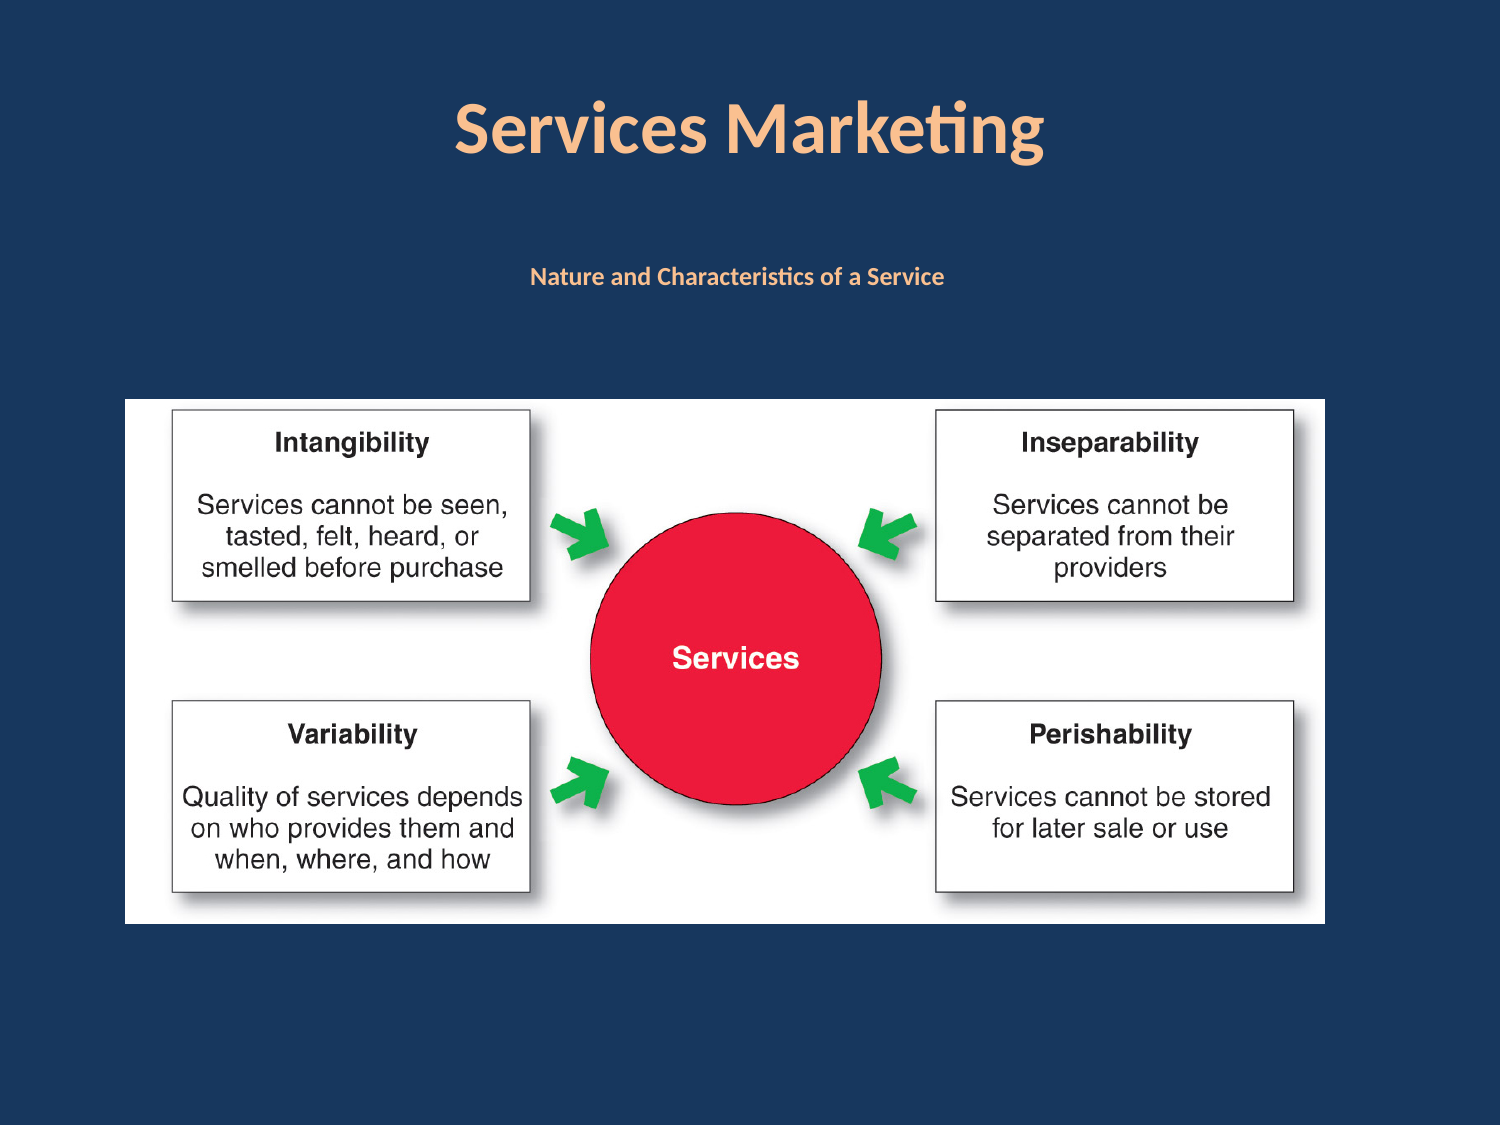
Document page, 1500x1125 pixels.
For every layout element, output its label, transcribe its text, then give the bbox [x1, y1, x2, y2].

title Services Marketing [112, 37, 1388, 225]
list Nature and Characteristics of a Service [150, 237, 1325, 300]
picture [124, 399, 1326, 924]
